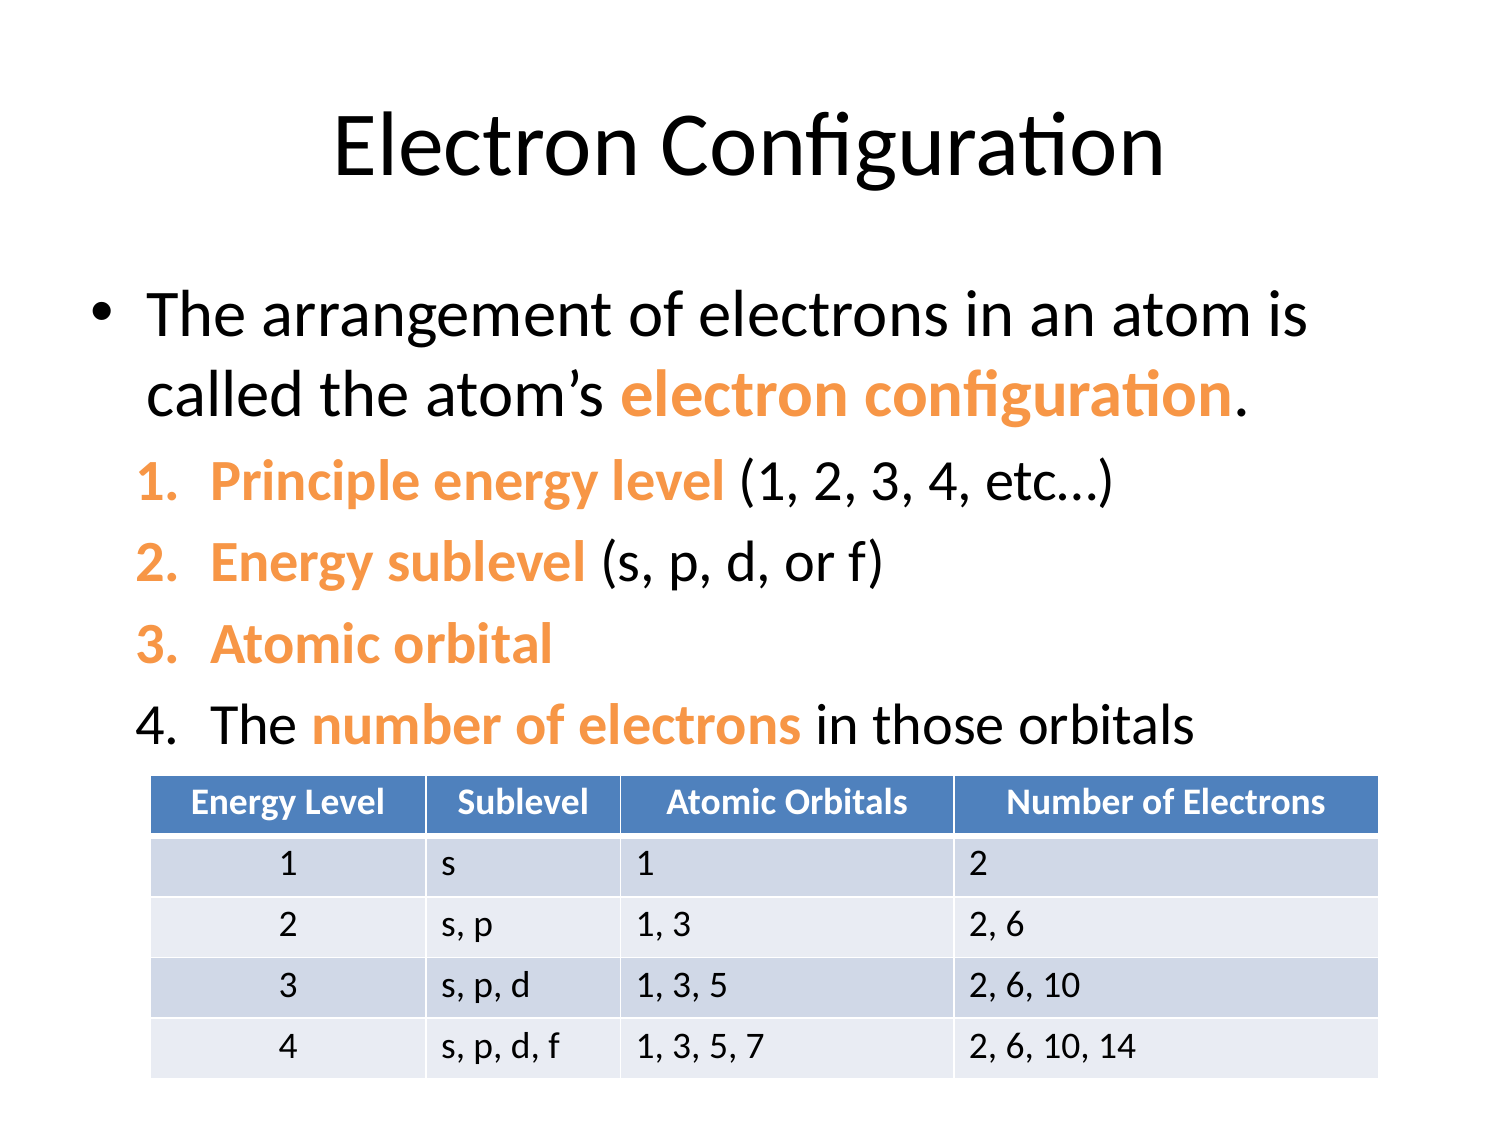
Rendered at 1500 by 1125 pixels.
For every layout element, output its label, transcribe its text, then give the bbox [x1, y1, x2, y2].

table_cell 4 [151, 1019, 425, 1078]
table_cell 2 [955, 839, 1378, 896]
table_cell s, p, d, f [427, 1019, 620, 1078]
table_cell 1, 3, 5, 7 [621, 1019, 953, 1078]
table_header Atomic Orbitals [621, 776, 953, 833]
table_header Number of Electrons [955, 776, 1378, 833]
table_header Sublevel [427, 776, 620, 833]
table_cell 2 [151, 898, 425, 957]
table_cell 2, 6, 10, 14 [955, 1019, 1378, 1078]
list The arrangement of electrons in an atom is called the atom’s electron configuration. Principle energy level (1, 2, 3, 4, etc…) Energy sublevel (s, p, d, or f) Atomic orbital The number of electrons in those orbitals [75, 262, 1425, 1005]
table_header Energy Level [151, 776, 425, 833]
table_cell s [427, 839, 620, 896]
table_cell 1 [151, 839, 425, 896]
table_cell 2, 6, 10 [955, 958, 1378, 1017]
table_cell 1 [621, 839, 953, 896]
table_cell 3 [151, 958, 425, 1017]
table_cell s, p, d [427, 958, 620, 1017]
table_cell s, p [427, 898, 620, 957]
title Electron Configuration [75, 45, 1425, 233]
table_cell 1, 3 [621, 898, 953, 957]
table_cell 2, 6 [955, 898, 1378, 957]
table_cell 1, 3, 5 [621, 958, 953, 1017]
